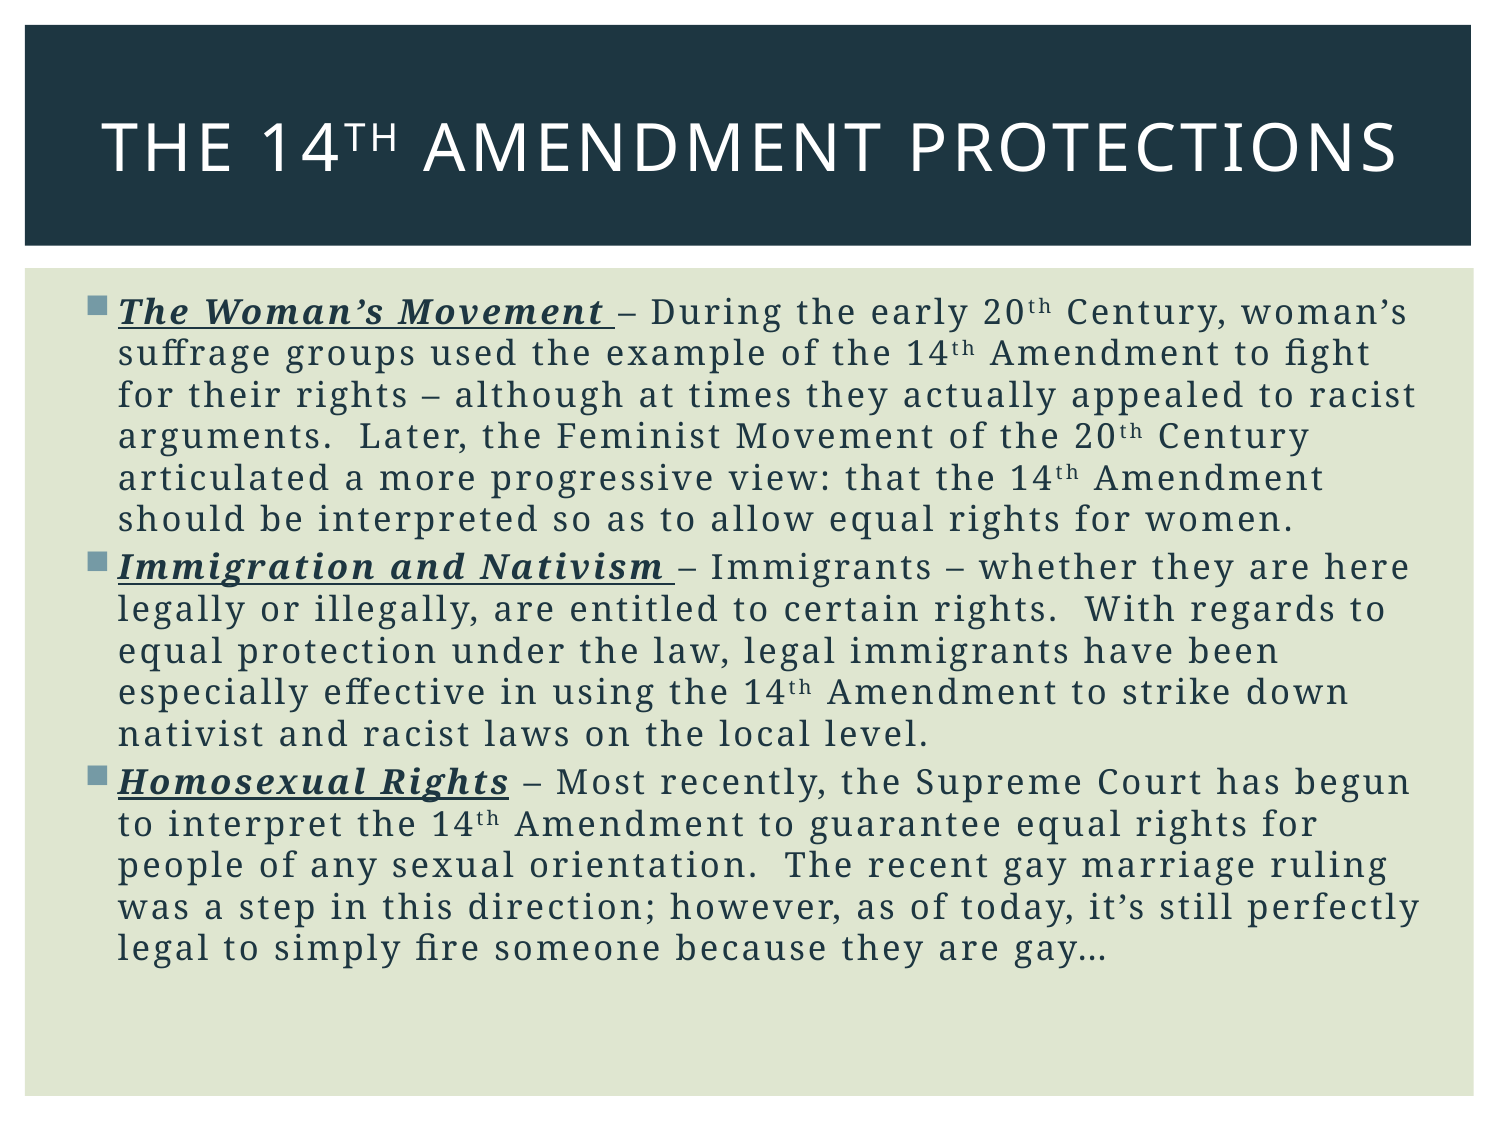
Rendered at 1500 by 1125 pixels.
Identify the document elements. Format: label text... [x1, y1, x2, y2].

list The Woman’s Movement – During the early 20th Century, woman’s suffrage groups used the example of the 14th Amendment to fight for their rights – although at times they actually appealed to racist arguments. Later, the Feminist Movement of the 20th Century articulated a more progressive view: that the 14th Amendment should be interpreted so as to allow equal rights for women. Immigration and Nativism – Immigrants – whether they are here legally or illegally, are entitled to certain rights. With regards to equal protection under the law, legal immigrants have been especially effective in using the 14th Amendment to strike down nativist and racist laws on the local level. Homosexual Rights – Most recently, the Supreme Court has begun to interpret the 14th Amendment to guarantee equal rights for people of any sexual orientation. The recent gay marriage ruling was a step in this direction; however, as of today, it’s still perfectly legal to simply fire someone because they are gay… [62, 281, 1442, 1005]
title The 14th amendment protections [62, 58, 1438, 232]
